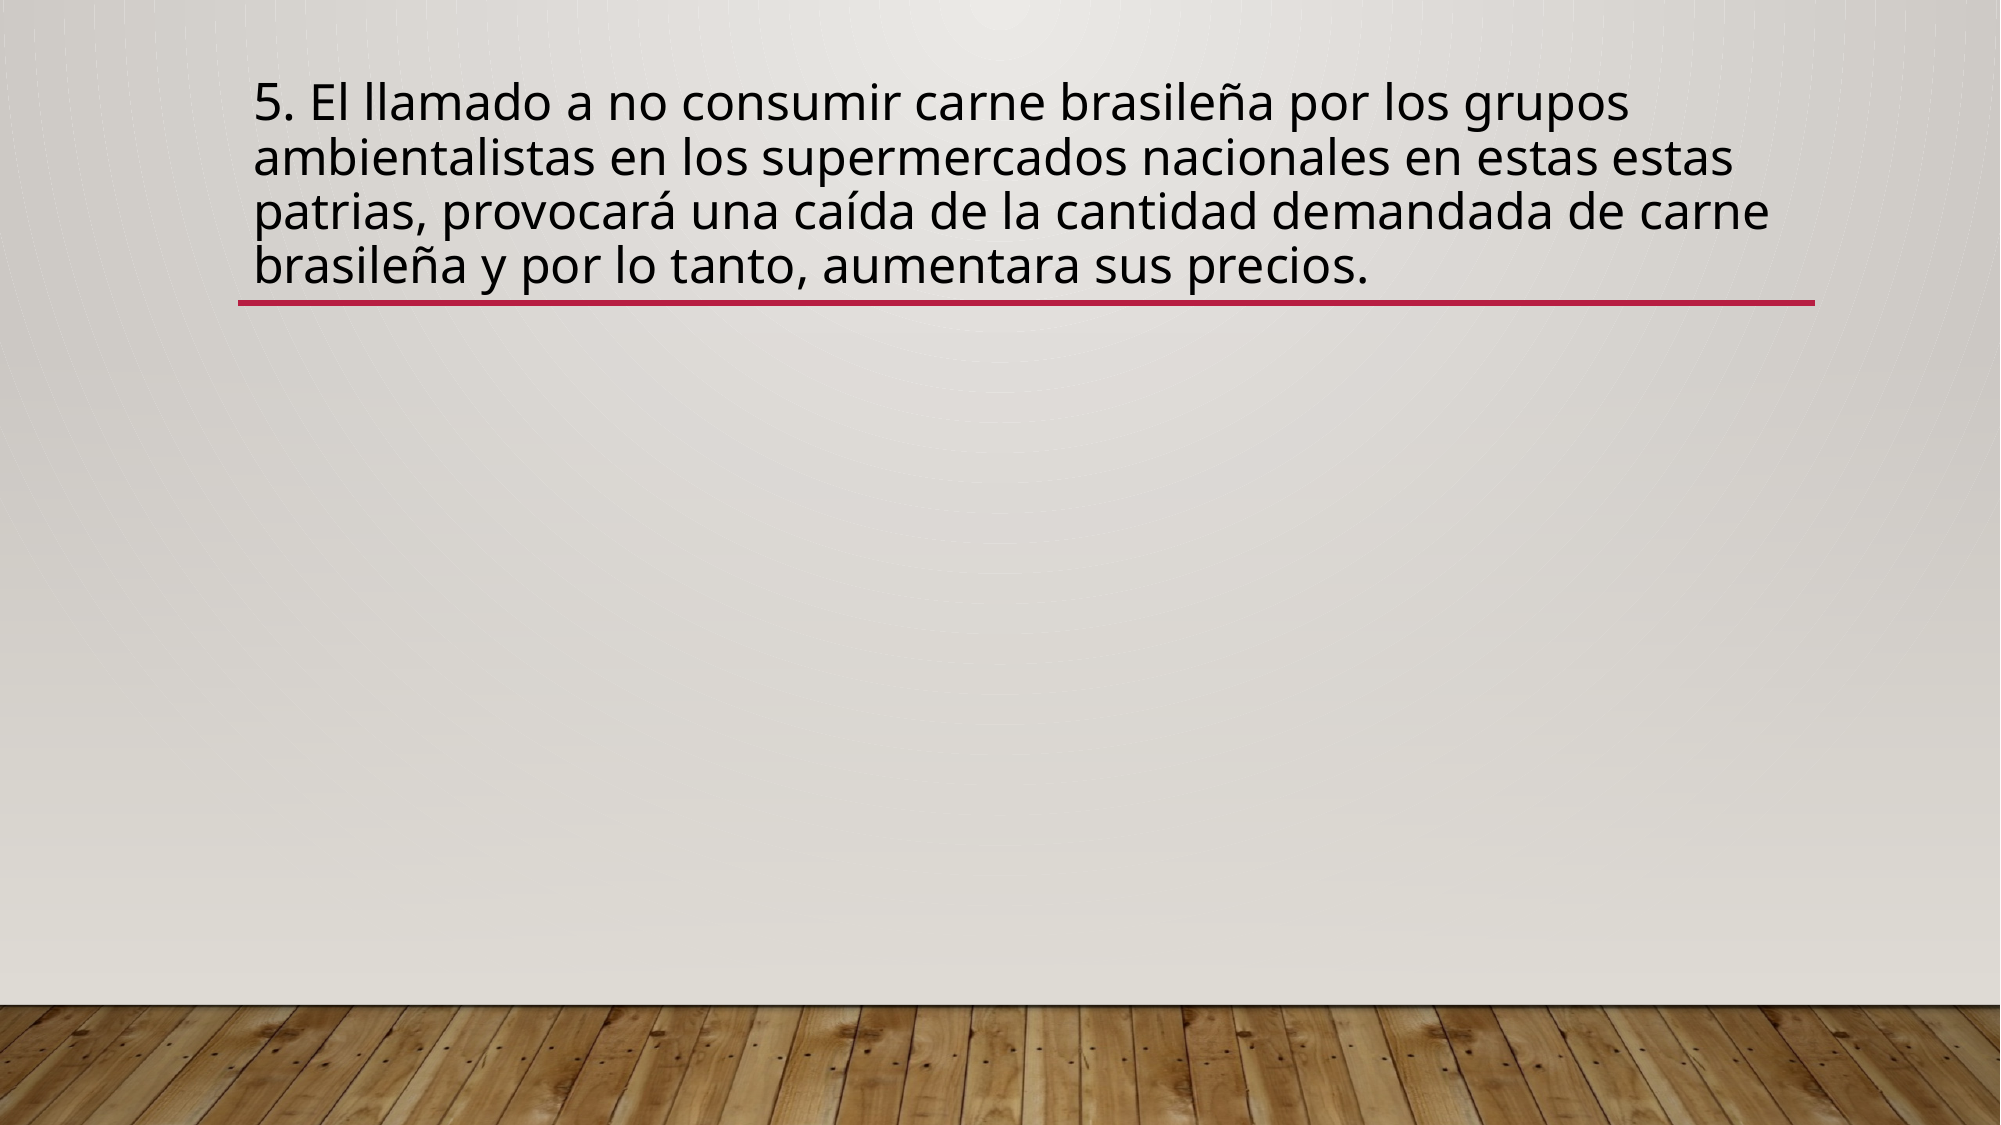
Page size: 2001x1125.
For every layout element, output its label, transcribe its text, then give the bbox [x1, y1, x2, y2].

picture [0, 1005, 2000, 1125]
title 5. El llamado a no consumir carne brasileña por los grupos ambientalistas en los supermercados nacionales en estas estas patrias, provocará una caída de la cantidad demandada de carne brasileña y por lo tanto, aumentara sus precios. [238, 68, 1814, 305]
